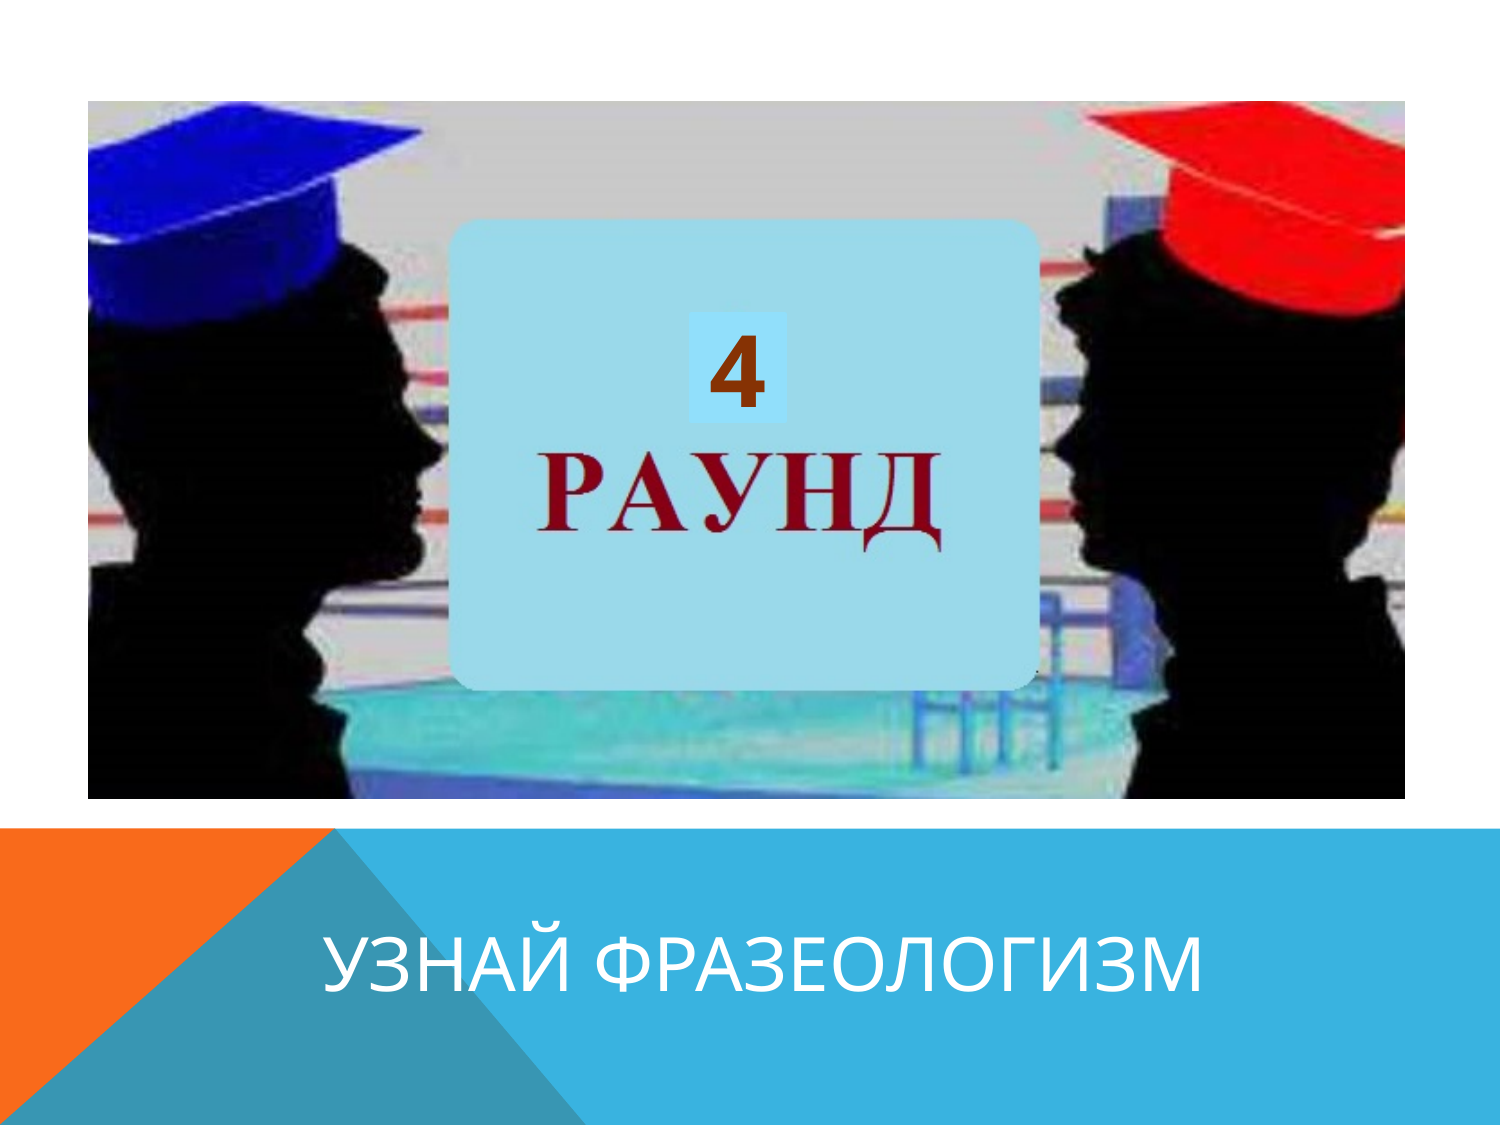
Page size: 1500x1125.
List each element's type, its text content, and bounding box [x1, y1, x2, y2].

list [88, 101, 1405, 799]
title Узнай фразеологизм [147, 916, 1382, 1007]
